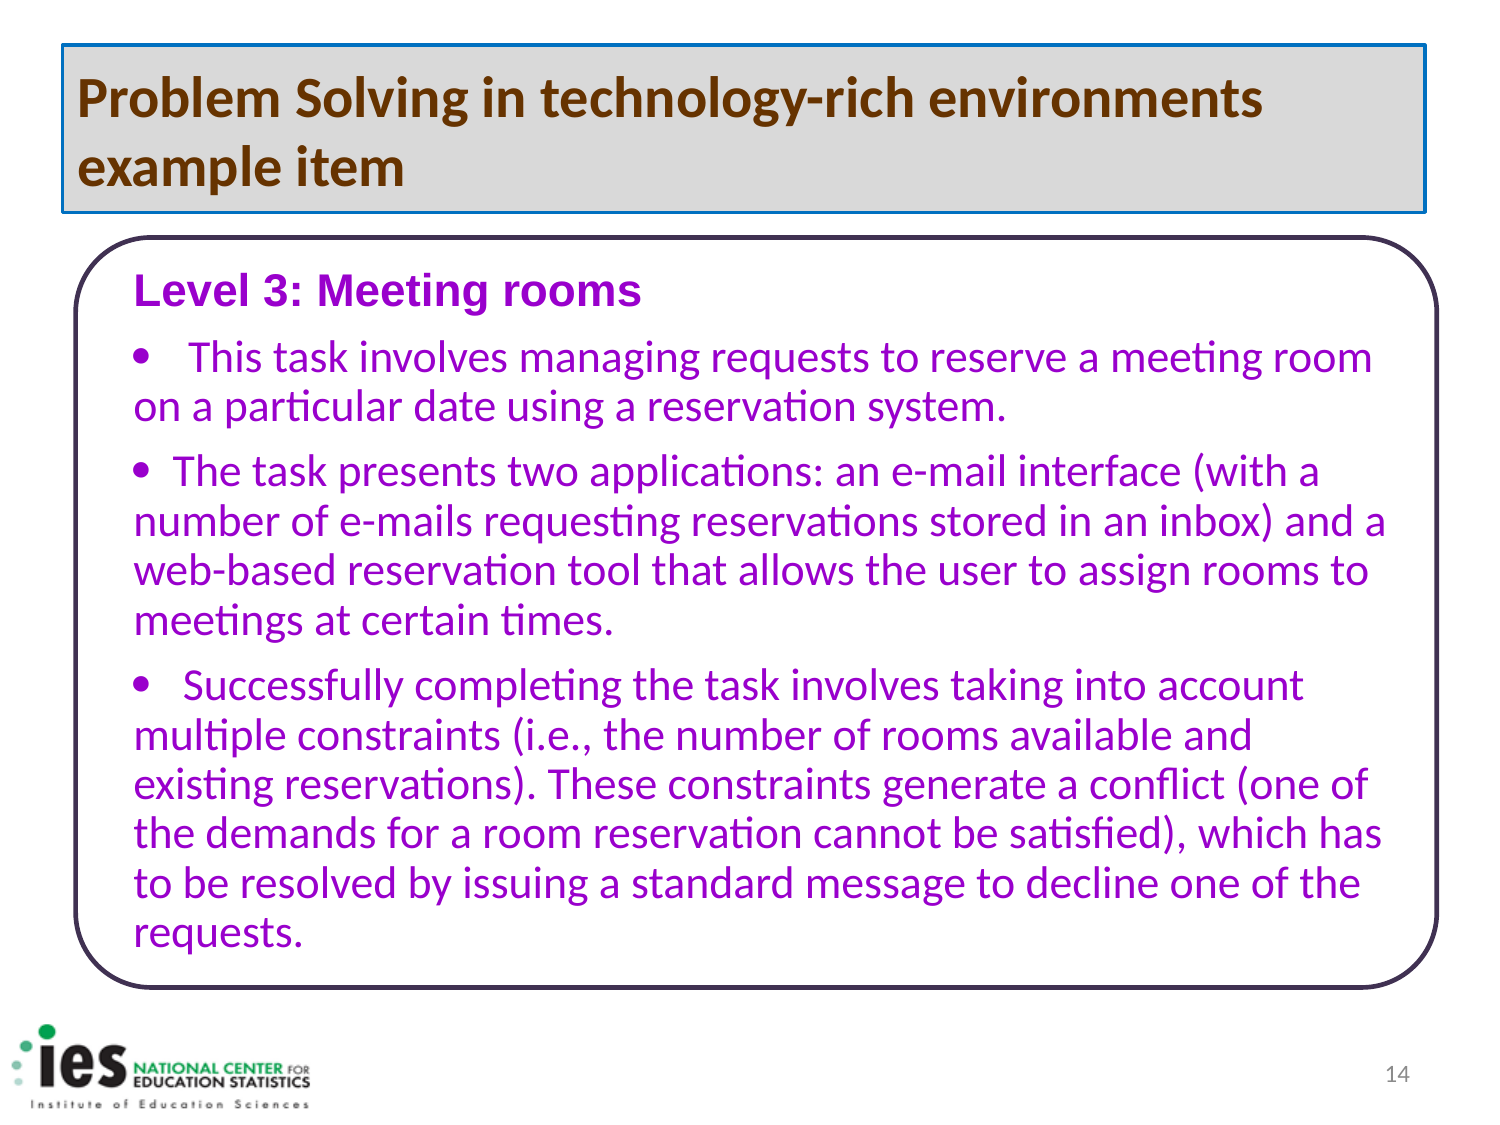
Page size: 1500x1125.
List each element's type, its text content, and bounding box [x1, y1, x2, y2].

slide_number 14 [1074, 1042, 1425, 1103]
picture [0, 1011, 337, 1125]
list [74, 237, 1438, 988]
title Problem Solving in technology-rich environments example item [62, 45, 1425, 213]
